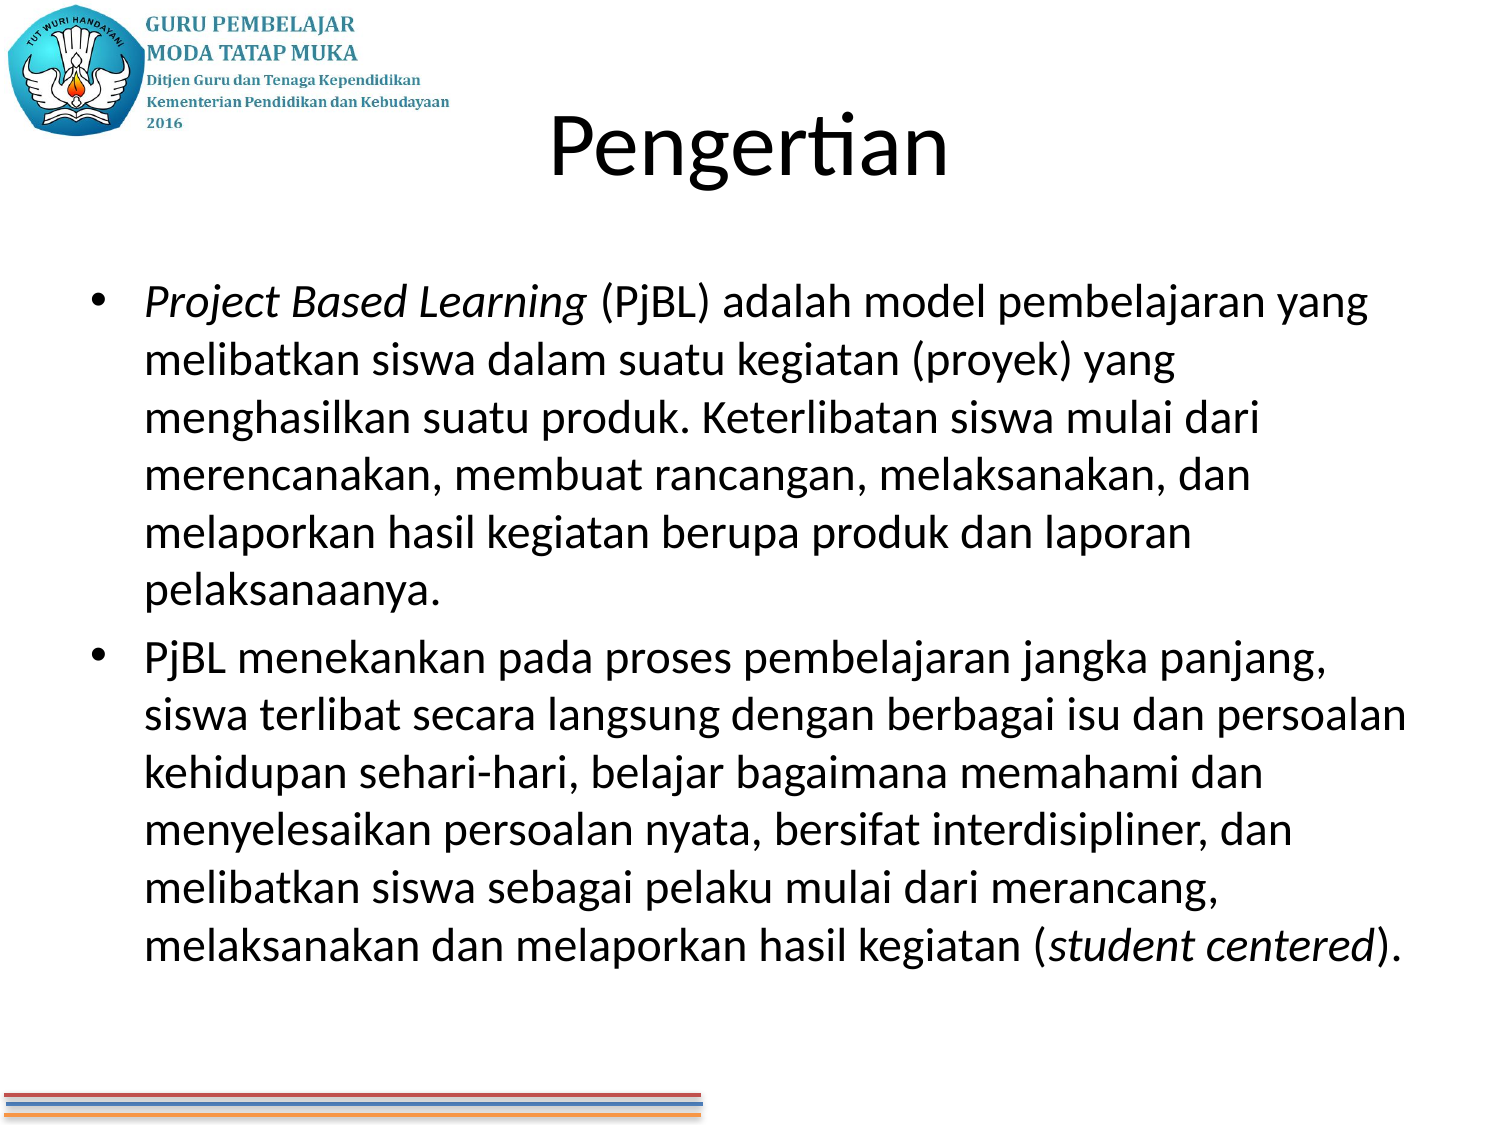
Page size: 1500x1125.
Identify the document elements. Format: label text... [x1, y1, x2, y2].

title Pengertian [75, 45, 1425, 233]
list Project Based Learning (PjBL) adalah model pembelajaran yang melibatkan siswa dalam suatu kegiatan (proyek) yang menghasilkan suatu produk. Keterlibatan siswa mulai dari merencanakan, membuat rancangan, melaksanakan, dan melaporkan hasil kegiatan berupa produk dan laporan pelaksanaanya. PjBL menekankan pada proses pembelajaran jangka panjang, siswa terlibat secara langsung dengan berbagai isu dan persoalan kehidupan sehari-hari, belajar bagaimana memahami dan menyelesaikan persoalan nyata, bersifat interdisipliner, dan melibatkan siswa sebagai pelaku mulai dari merancang, melaksanakan dan melaporkan hasil kegiatan (student centered). [75, 262, 1425, 1005]
picture [4, 0, 455, 139]
